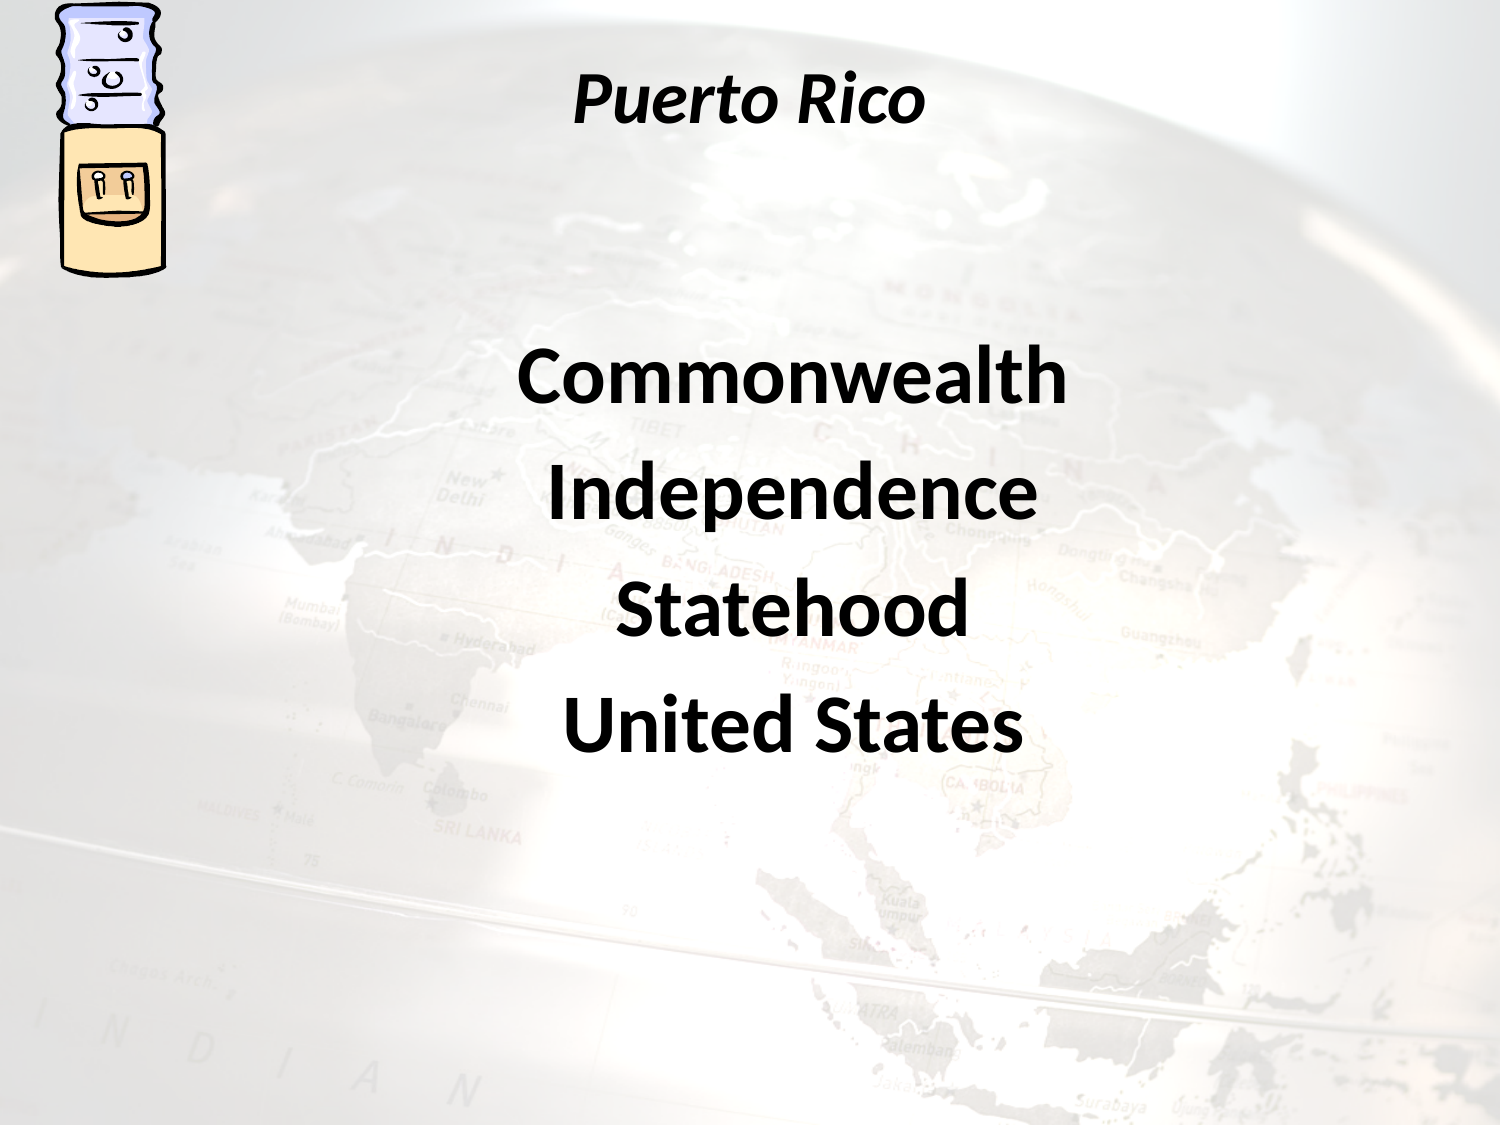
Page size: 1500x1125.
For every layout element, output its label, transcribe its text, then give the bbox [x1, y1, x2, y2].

title Puerto Rico [173, 0, 1425, 188]
picture [49, 0, 172, 284]
list Commonwealth Independence Statehood United States [162, 312, 1425, 1100]
